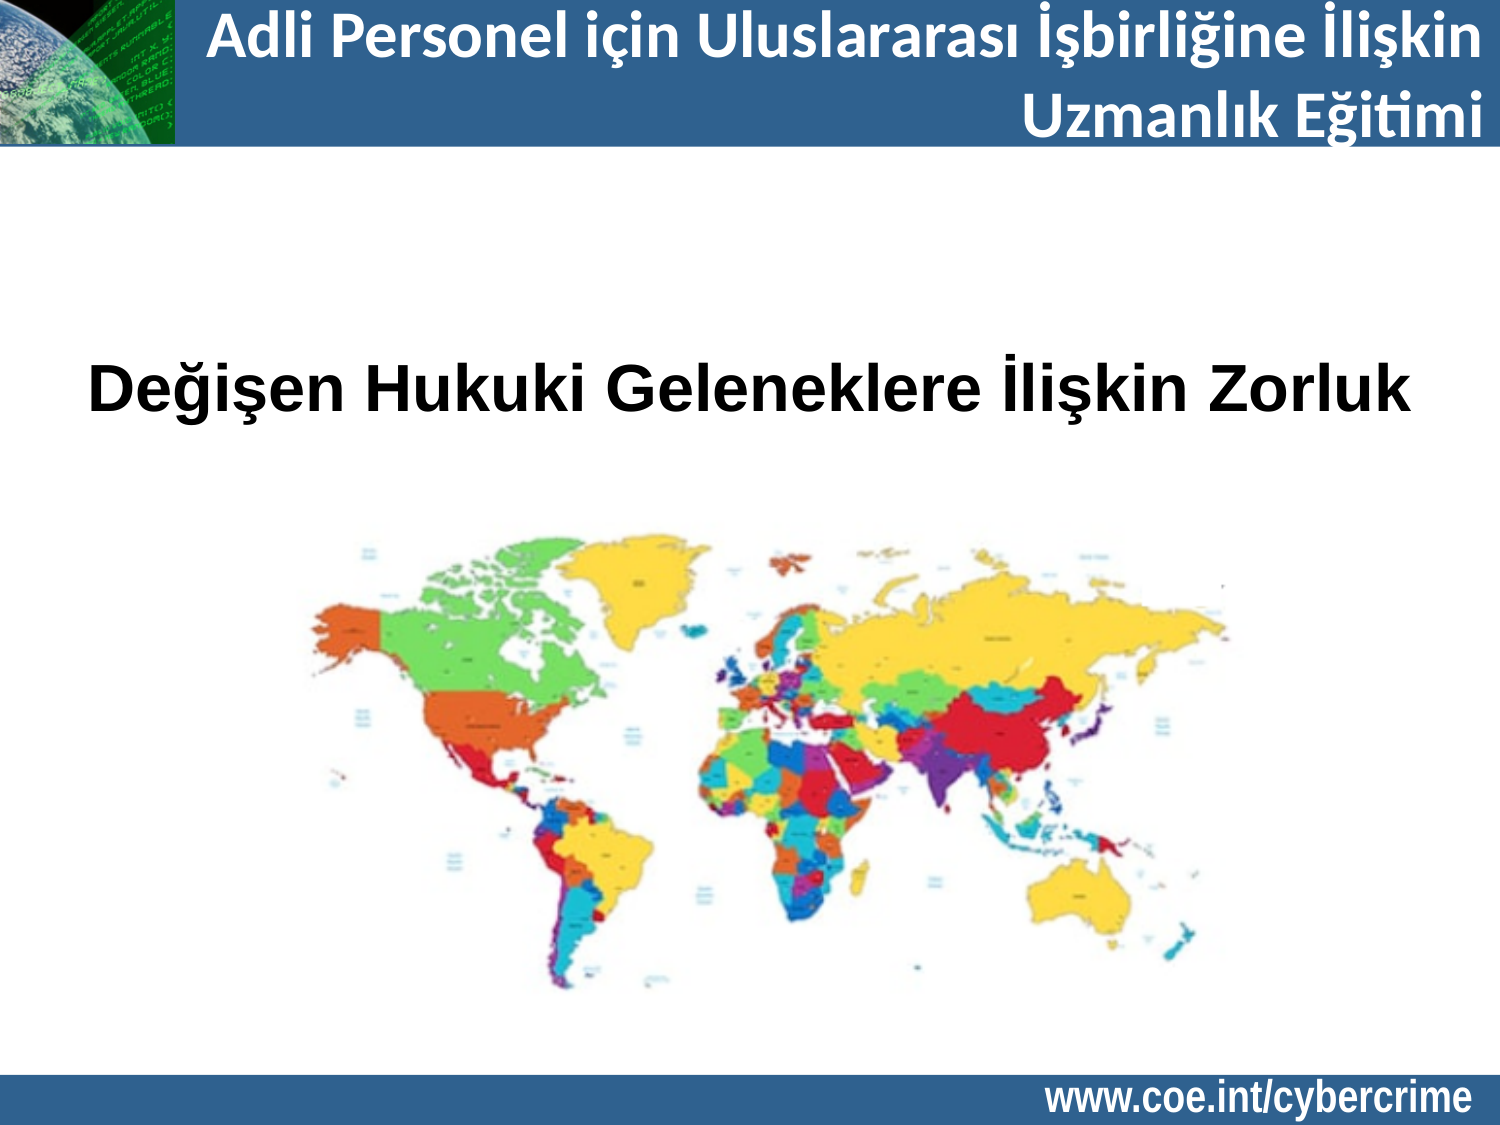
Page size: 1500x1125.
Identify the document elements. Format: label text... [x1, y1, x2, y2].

text_box Adli Personel için Uluslararası İşbirliğine İlişkin Uzmanlık Eğitimi [177, 0, 1500, 149]
picture [296, 496, 1251, 1034]
text_box [0, 1073, 1030, 1125]
picture [0, 0, 175, 144]
text_box Değişen Hukuki Geleneklere İlişkin Zorluk [50, 352, 1450, 432]
text_box www.coe.int/cybercrime [1030, 1059, 1500, 1125]
